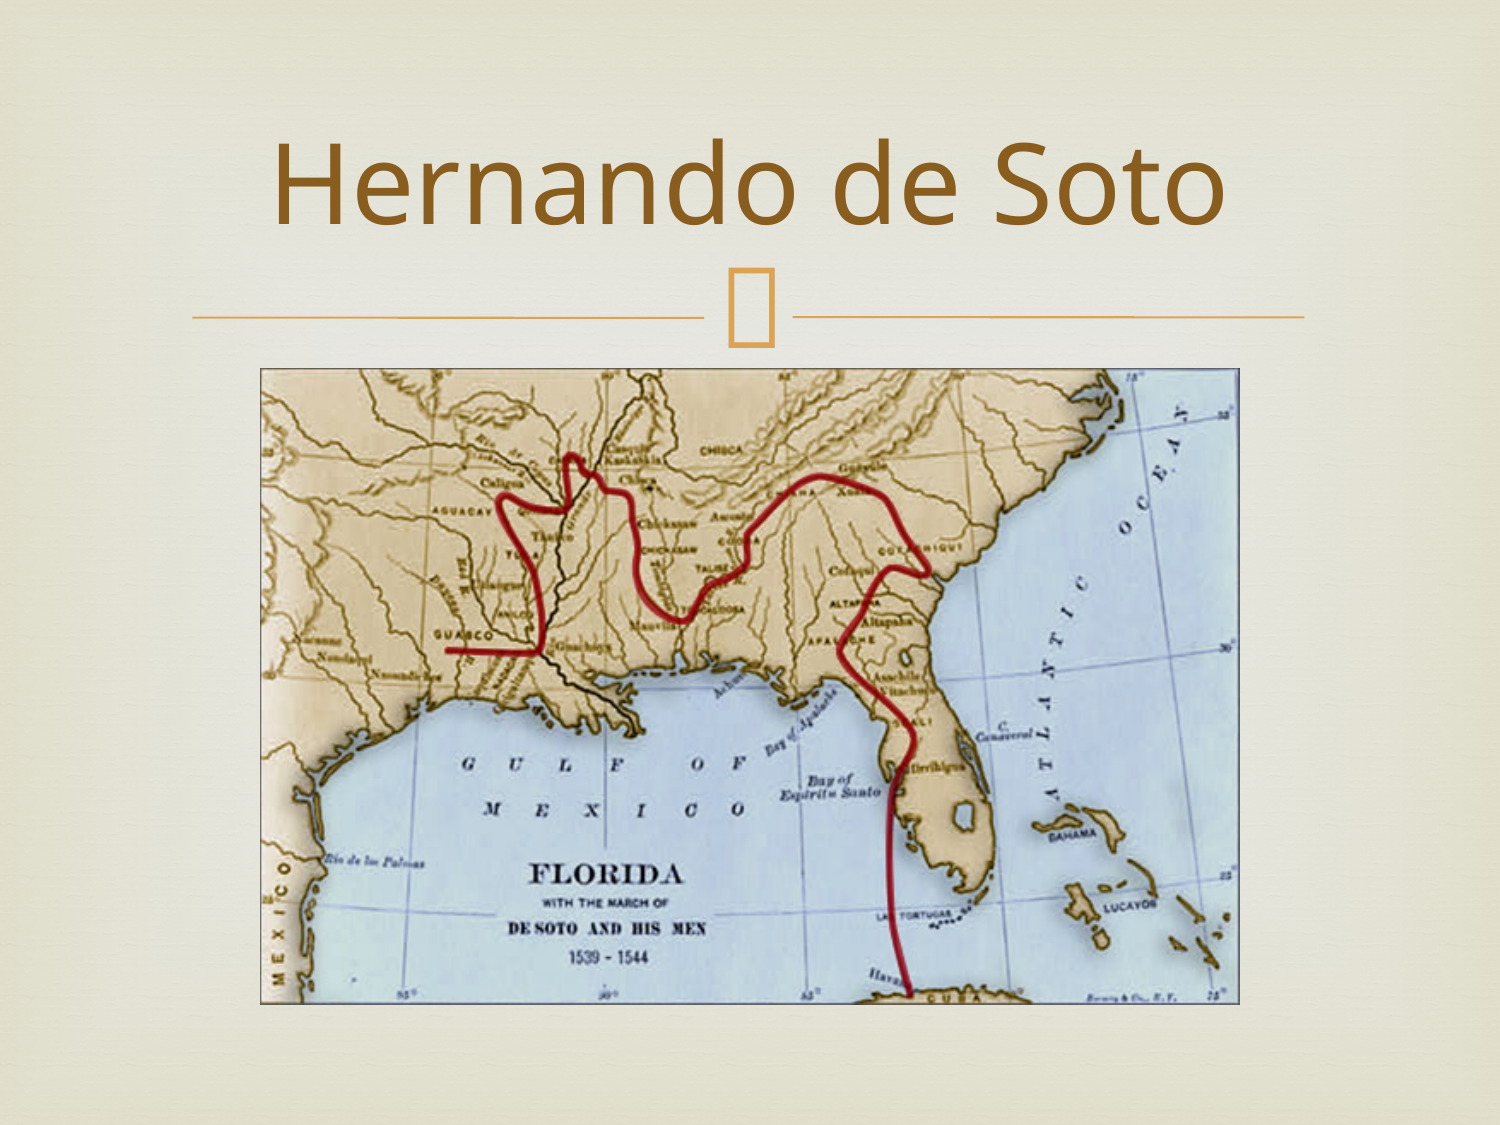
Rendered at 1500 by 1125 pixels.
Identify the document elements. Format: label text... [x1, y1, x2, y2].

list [259, 368, 1241, 1006]
title Hernando de Soto [112, 93, 1386, 267]
